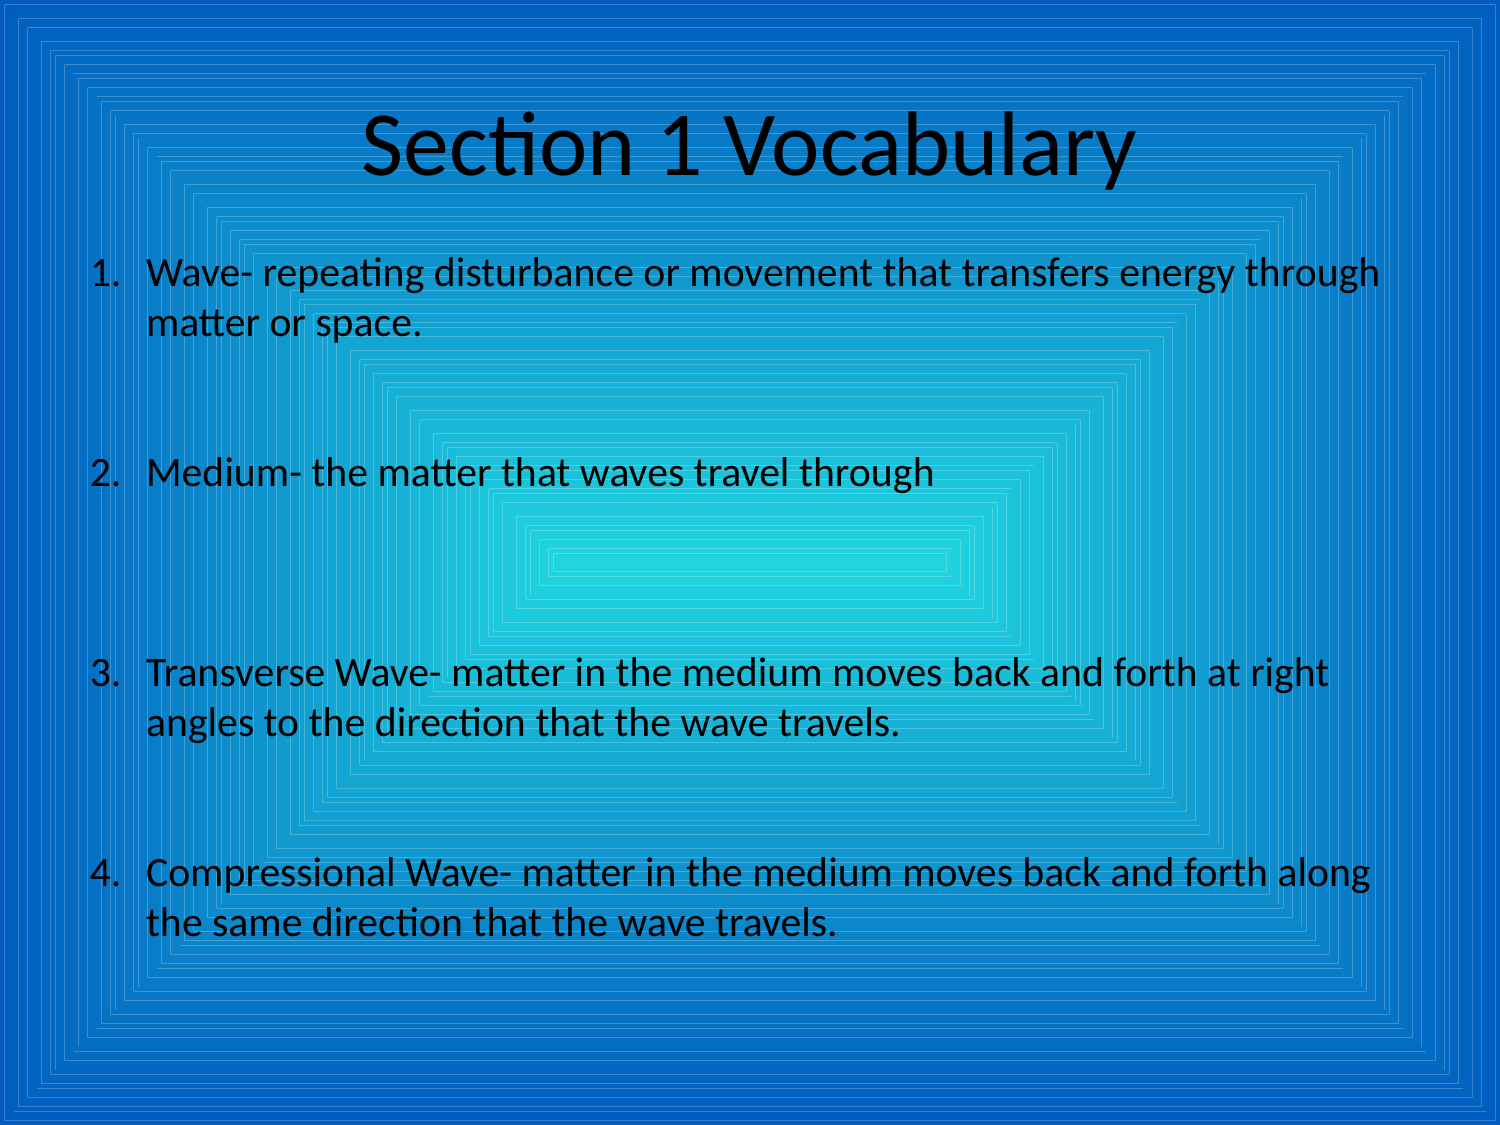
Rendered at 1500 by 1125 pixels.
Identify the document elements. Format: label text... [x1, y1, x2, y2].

title Section 1 Vocabulary [75, 45, 1425, 233]
text_box Wave- repeating disturbance or movement that transfers energy through matter or space. Medium- the matter that waves travel through Transverse Wave- matter in the medium moves back and forth at right angles to the direction that the wave travels. Compressional Wave- matter in the medium moves back and forth along the same direction that the wave travels. [74, 237, 1413, 953]
